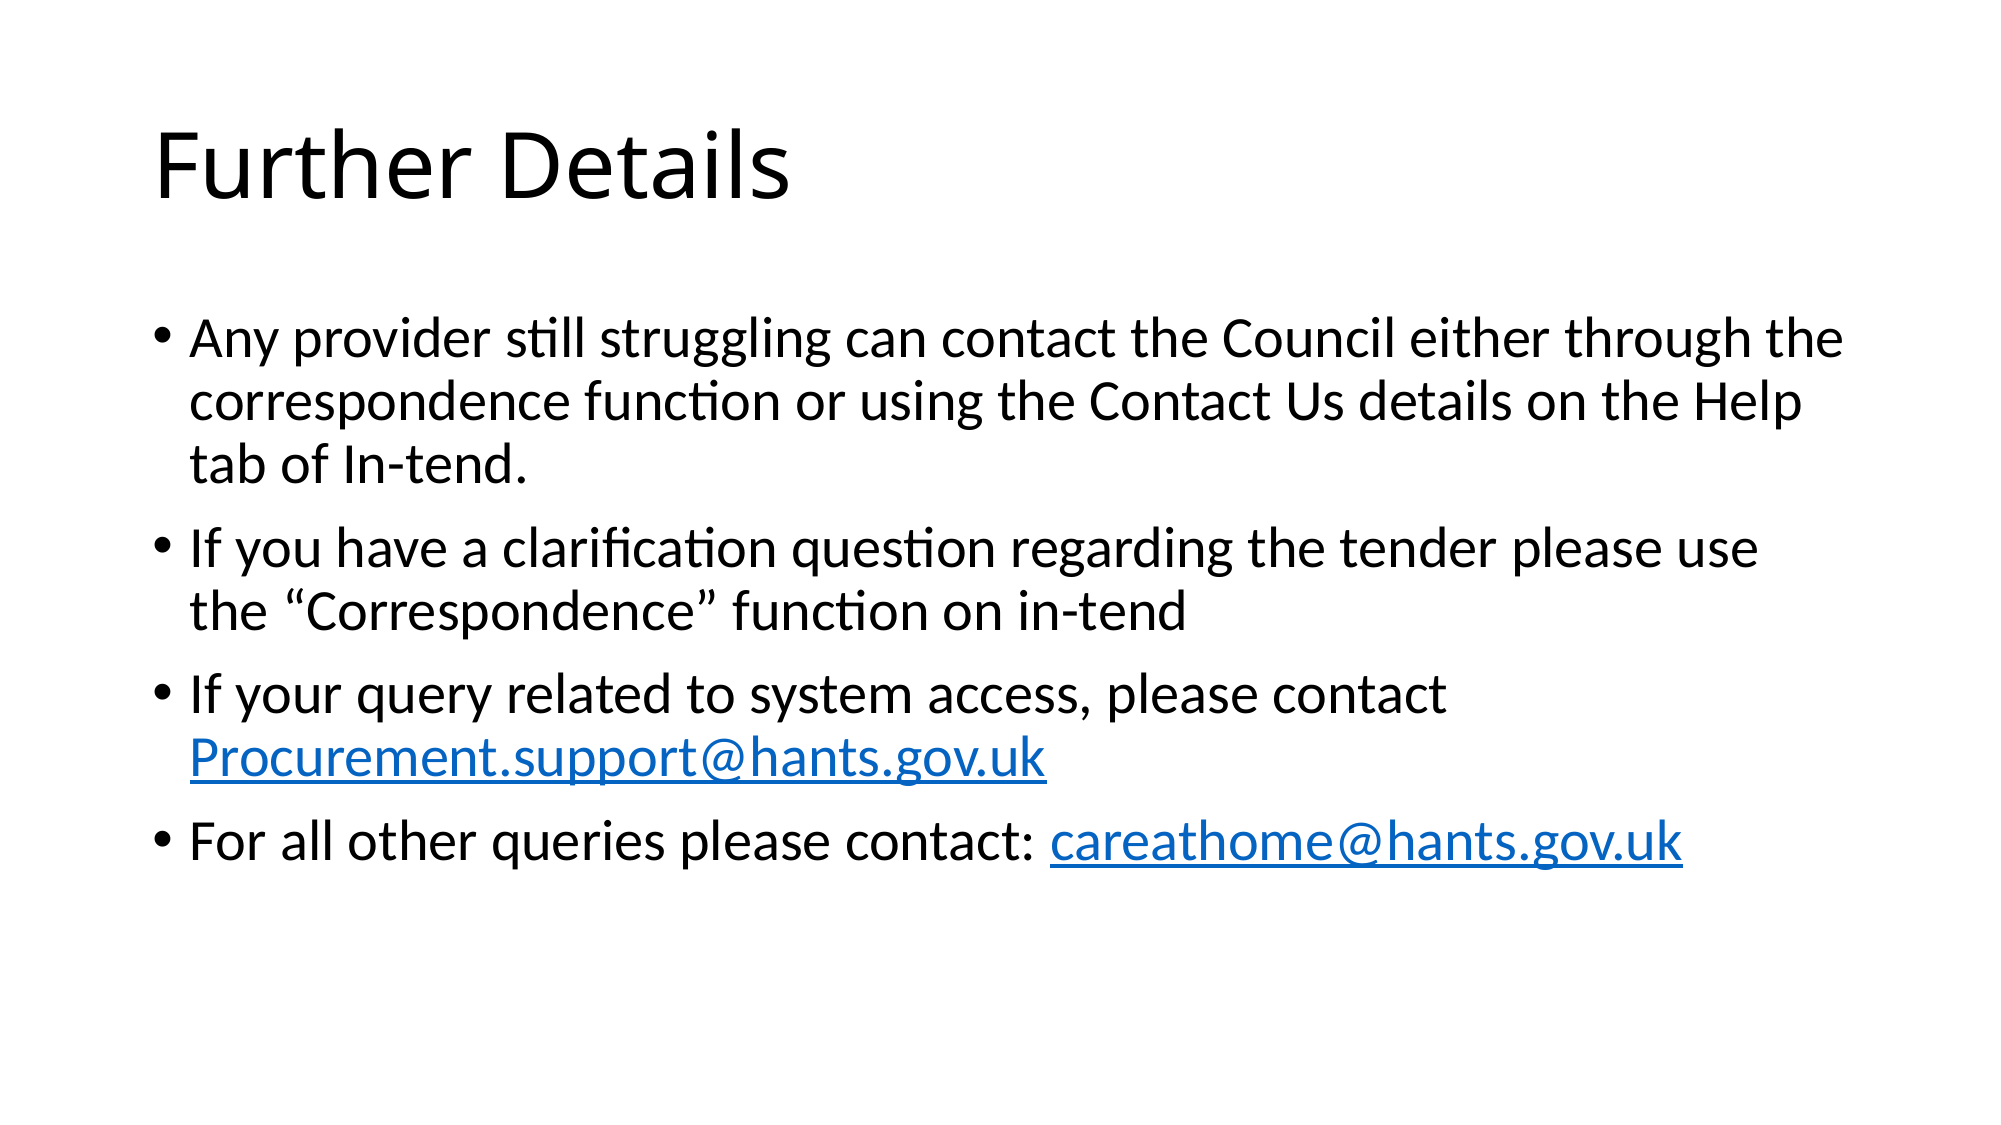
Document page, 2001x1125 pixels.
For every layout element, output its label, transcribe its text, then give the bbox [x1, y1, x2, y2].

list Any provider still struggling can contact the Council either through the correspondence function or using the Contact Us details on the Help tab of In-tend. If you have a clarification question regarding the tender please use the “Correspondence” function on in-tend If your query related to system access, please contact Procurement.support@hants.gov.uk For all other queries please contact: careathome@hants.gov.uk [137, 299, 1863, 1014]
title Further Details [137, 59, 1863, 278]
